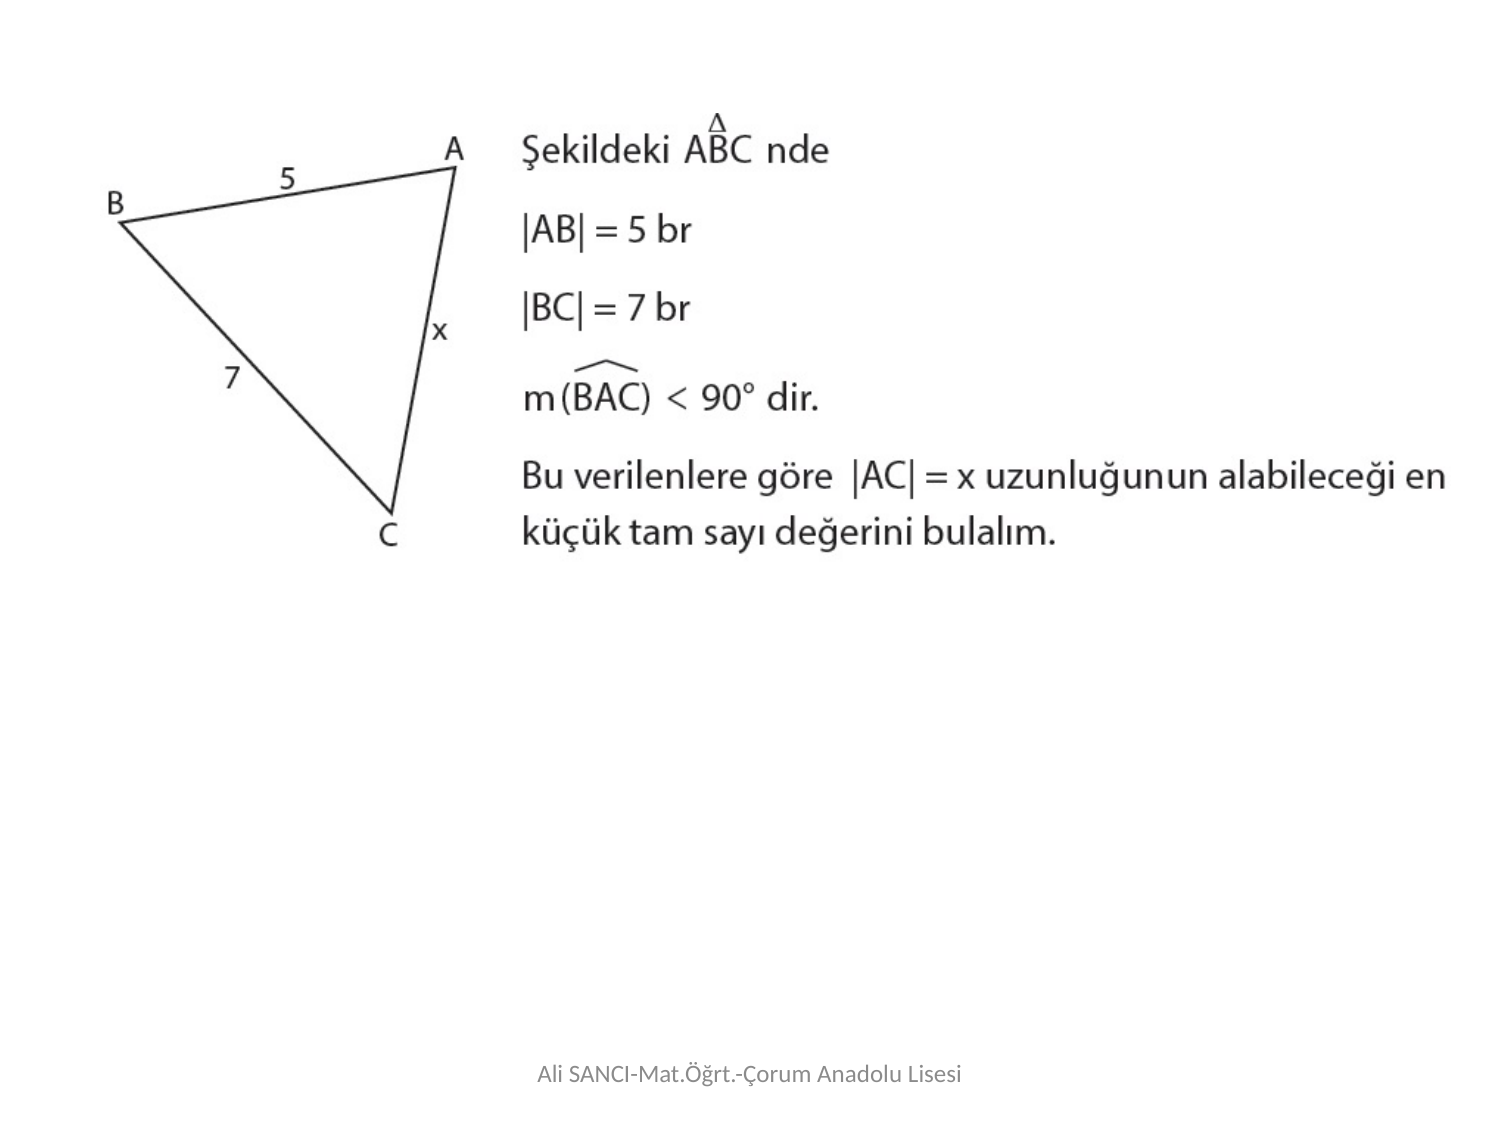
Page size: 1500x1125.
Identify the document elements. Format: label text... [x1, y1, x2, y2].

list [100, 113, 1451, 571]
footer Ali SANCI-Mat.Öğrt.-Çorum Anadolu Lisesi [512, 1042, 988, 1103]
